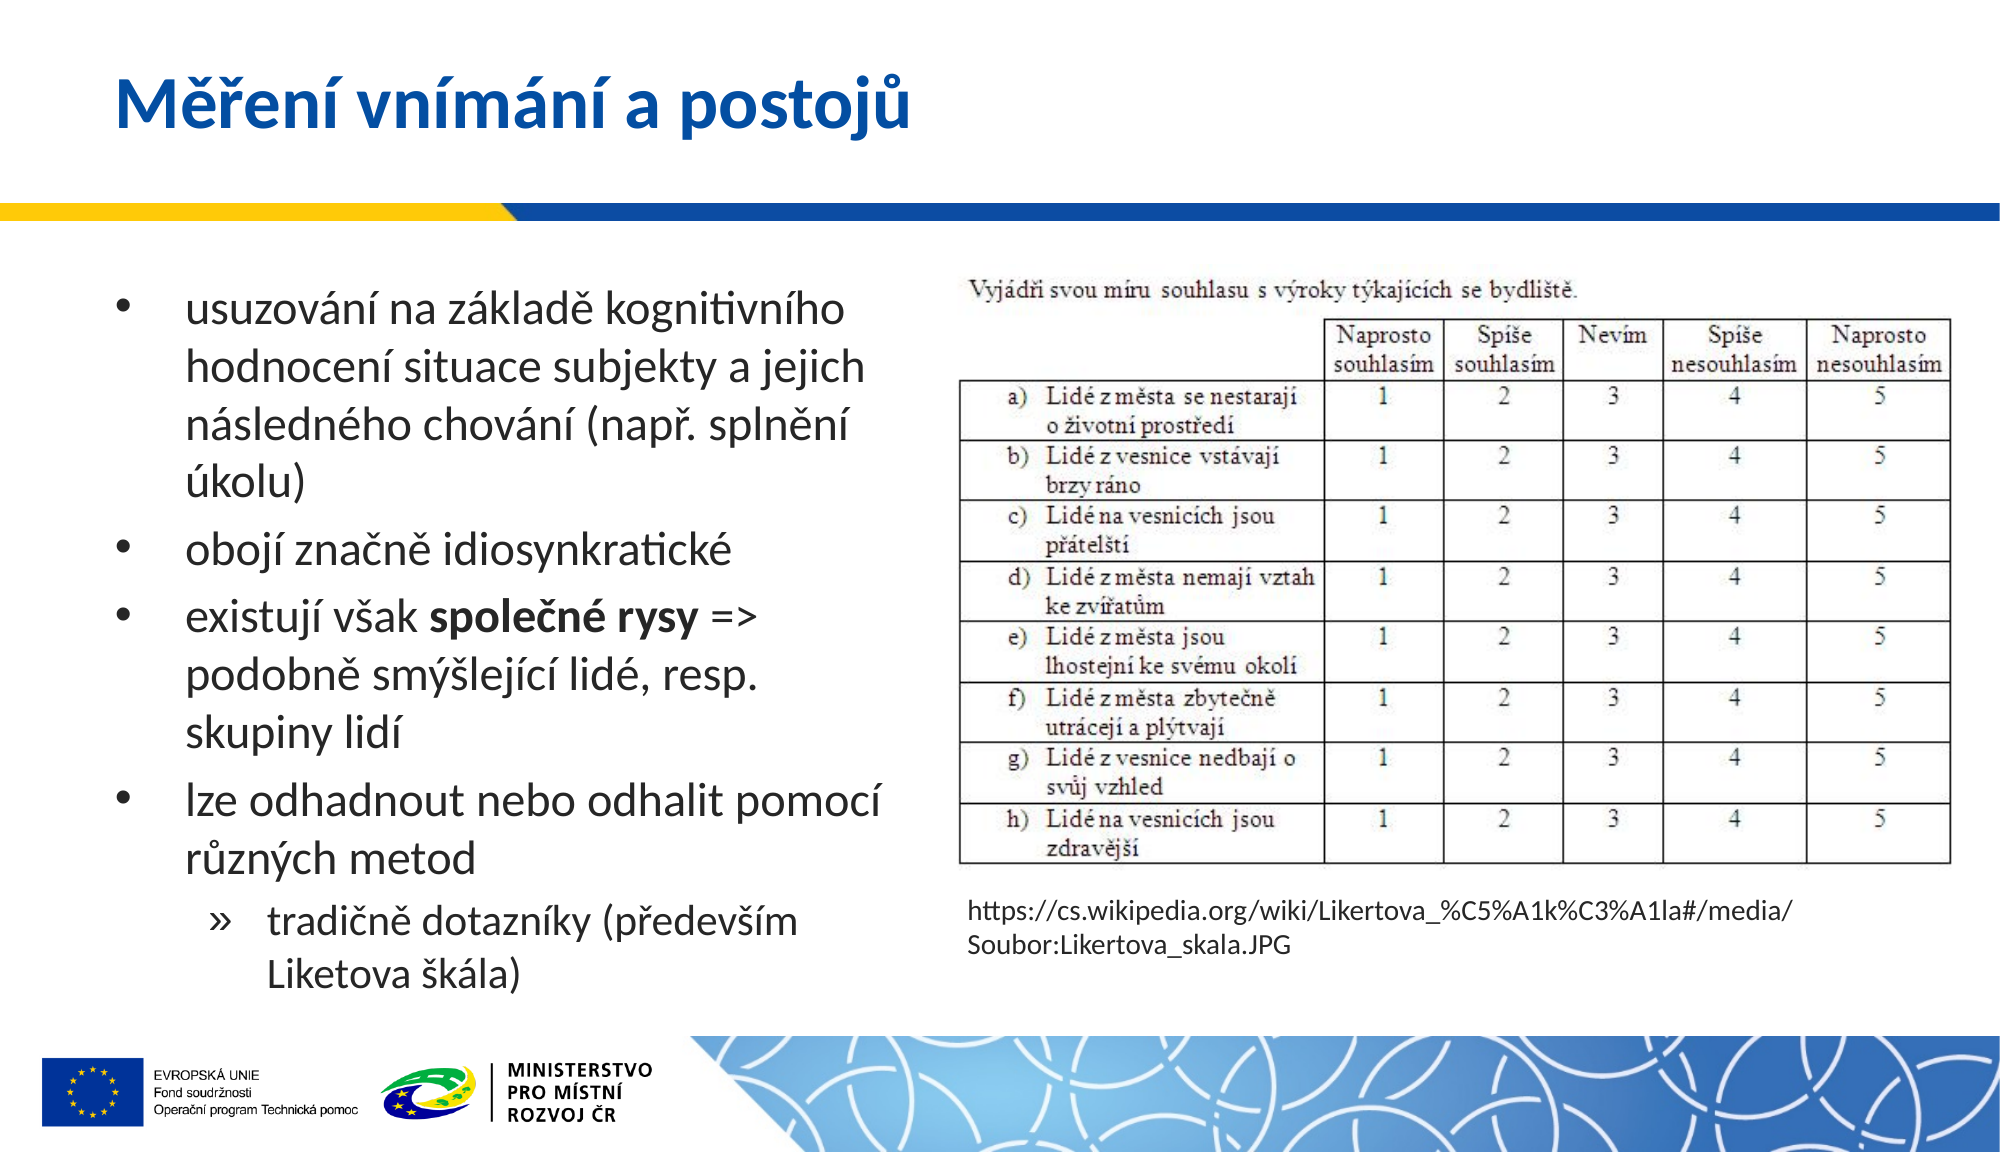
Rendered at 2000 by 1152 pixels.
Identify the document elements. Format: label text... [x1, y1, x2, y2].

list usuzování na základě kognitivního hodnocení situace subjekty a jejich následného chování (např. splnění úkolu) obojí značně idiosynkratické existují však společné rysy => podobně smýšlející lidé, resp. skupiny lidí lze odhadnout nebo odhalit pomocí různých metod tradičně dotazníky (především Liketova škála) [99, 268, 929, 1029]
picture [19, 1035, 674, 1149]
title Měření vnímání a postojů [99, 46, 1900, 198]
text_box https://cs.wikipedia.org/wiki/Likertova_%C5%A1k%C3%A1la#/media/Soubor:Likertova_skala.JPG [952, 903, 1954, 968]
picture [680, 1036, 2000, 1152]
picture [0, 203, 2000, 221]
picture [932, 264, 1975, 896]
